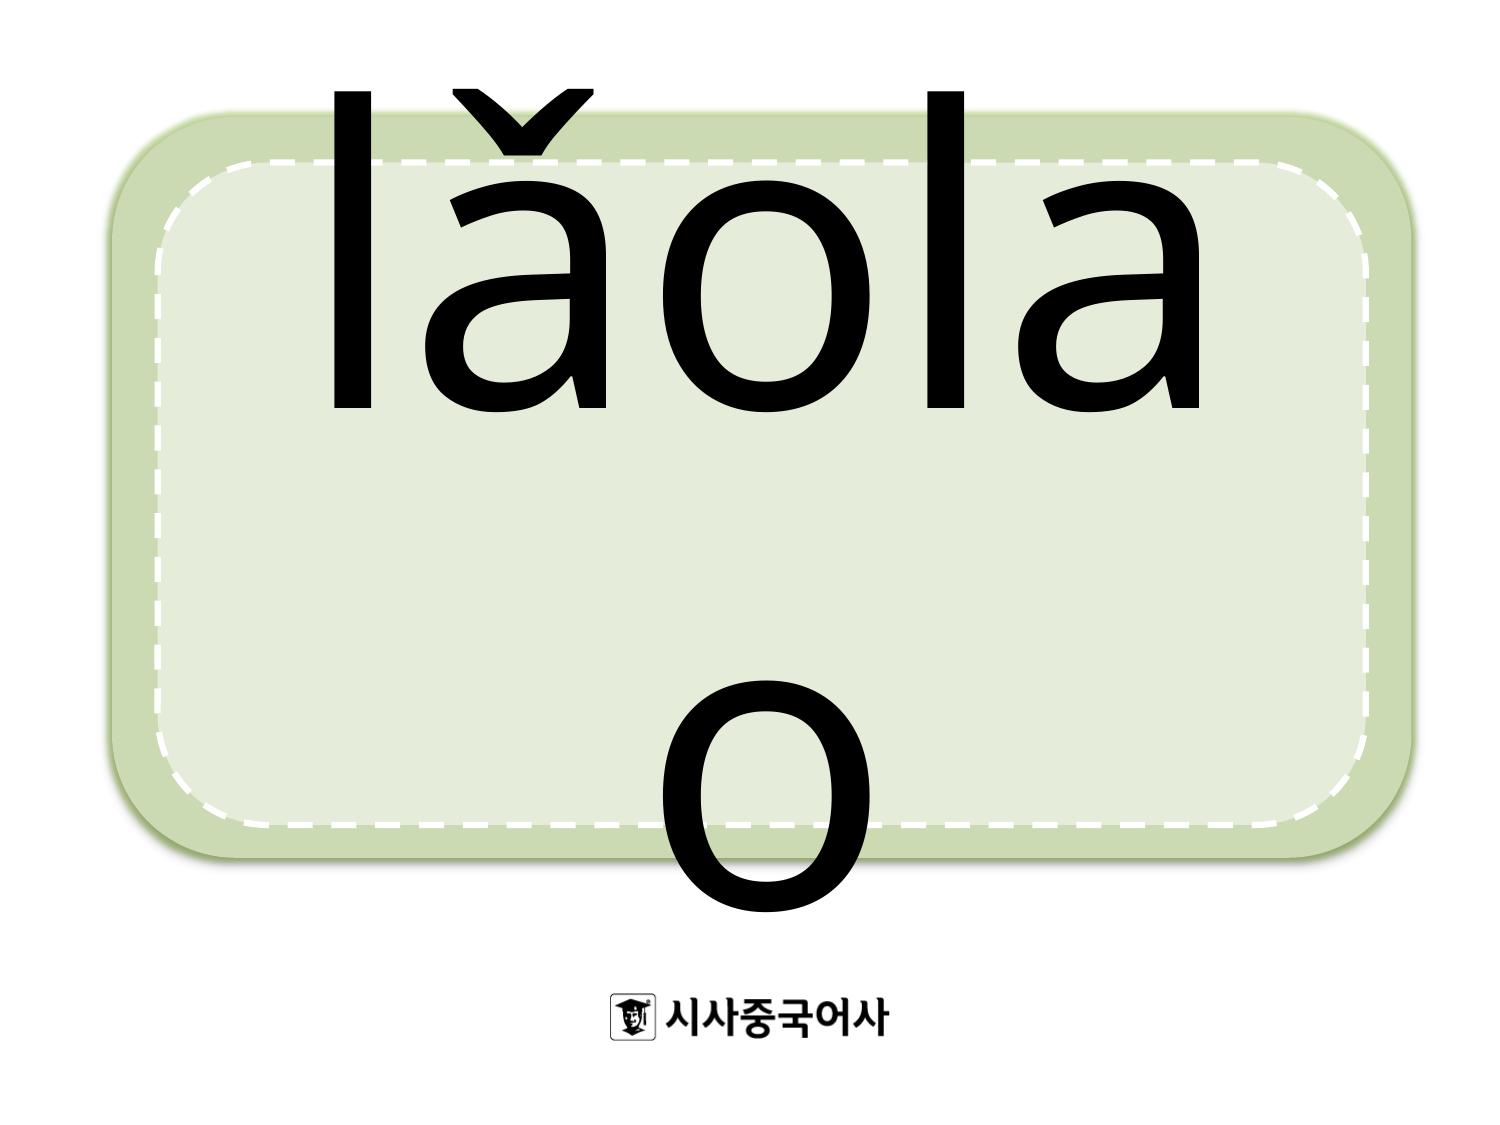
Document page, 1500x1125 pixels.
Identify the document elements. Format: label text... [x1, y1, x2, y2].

picture [602, 987, 898, 1047]
text_box lǎolao [162, 160, 1371, 824]
